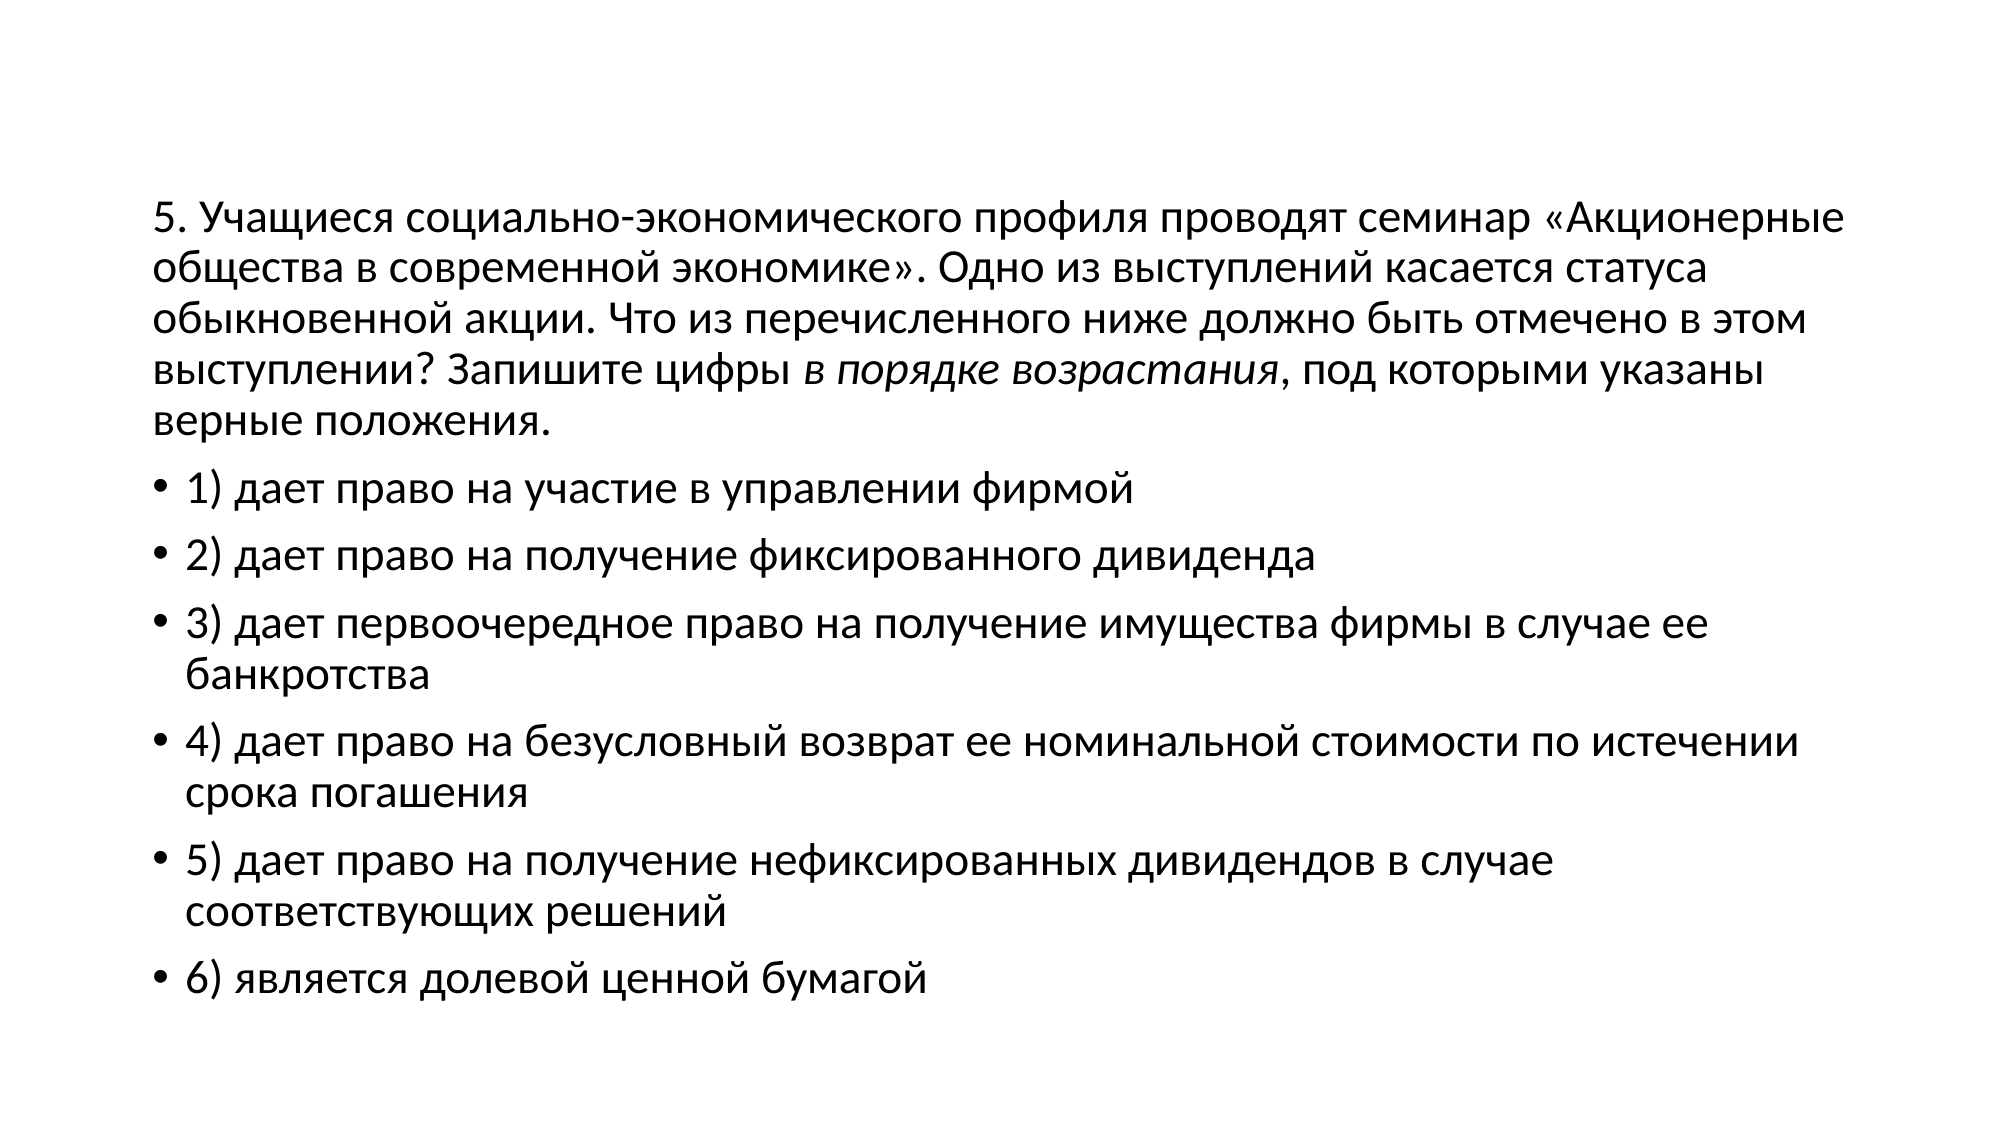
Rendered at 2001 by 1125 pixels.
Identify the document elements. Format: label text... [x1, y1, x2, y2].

list 5. Учащиеся социально-экономического профиля проводят семинар «Акционерные общества в современной экономике». Одно из выступлений касается статуса обыкновенной акции. Что из перечисленного ниже должно быть отмечено в этом выступлении? Запишите цифры в порядке возрастания, под которыми указаны верные положения. 1) дает право на участие в управлении фирмой 2) дает право на получение фиксированного дивиденда 3) дает первоочередное право на получение имущества фирмы в случае ее банкротства 4) дает право на безусловный возврат ее номинальной стоимости по истечении срока погашения 5) дает право на получение нефиксированных дивидендов в случае соответствующих решений 6) является долевой ценной бумагой [137, 183, 1863, 1014]
